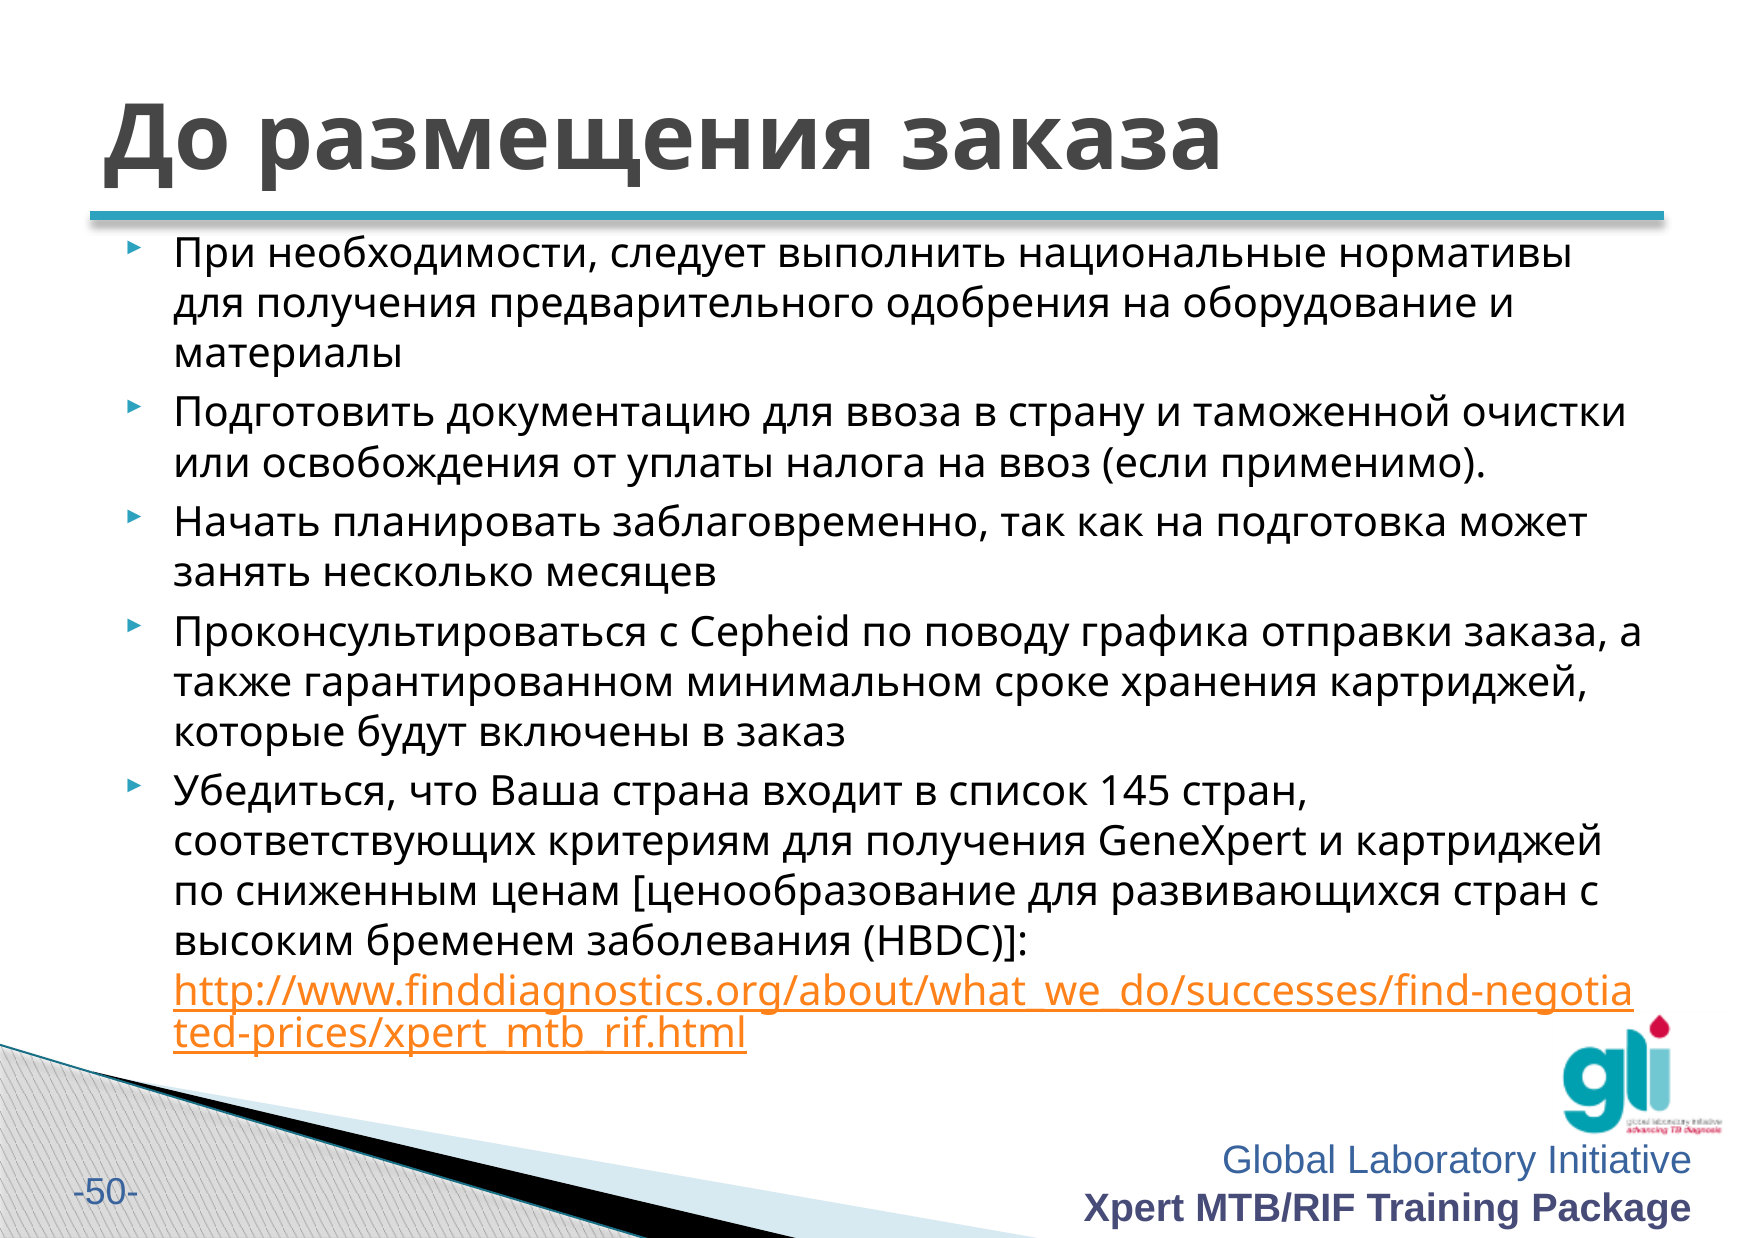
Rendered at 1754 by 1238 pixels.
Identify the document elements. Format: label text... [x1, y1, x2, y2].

list При необходимости, следует выполнить национальные нормативы для получения предварительного одобрения на оборудование и материалы Подготовить документацию для ввоза в страну и таможенной очистки или освобождения от уплаты налога на ввоз (если применимо). Начать планировать заблаговременно, так как на подготовка может занять несколько месяцев Проконсультироваться с Cepheid по поводу графика отправки заказа, а также гарантированном минимальном сроке хранения картриджей, которые будут включены в заказ Убедиться, что Ваша страна входит в список 145 стран, соответствующих критериям для получения GeneXpert и картриджей по сниженным ценам [ценообразование для развивающихся стран с высоким бременем заболевания (HBDC)]: http://www.finddiagnostics.org/about/what_we_do/successes/find-negotiated-prices/xpert_mtb_rif.html [87, 217, 1666, 1080]
picture [1553, 1011, 1727, 1139]
title До размещения заказа [87, 49, 1666, 216]
